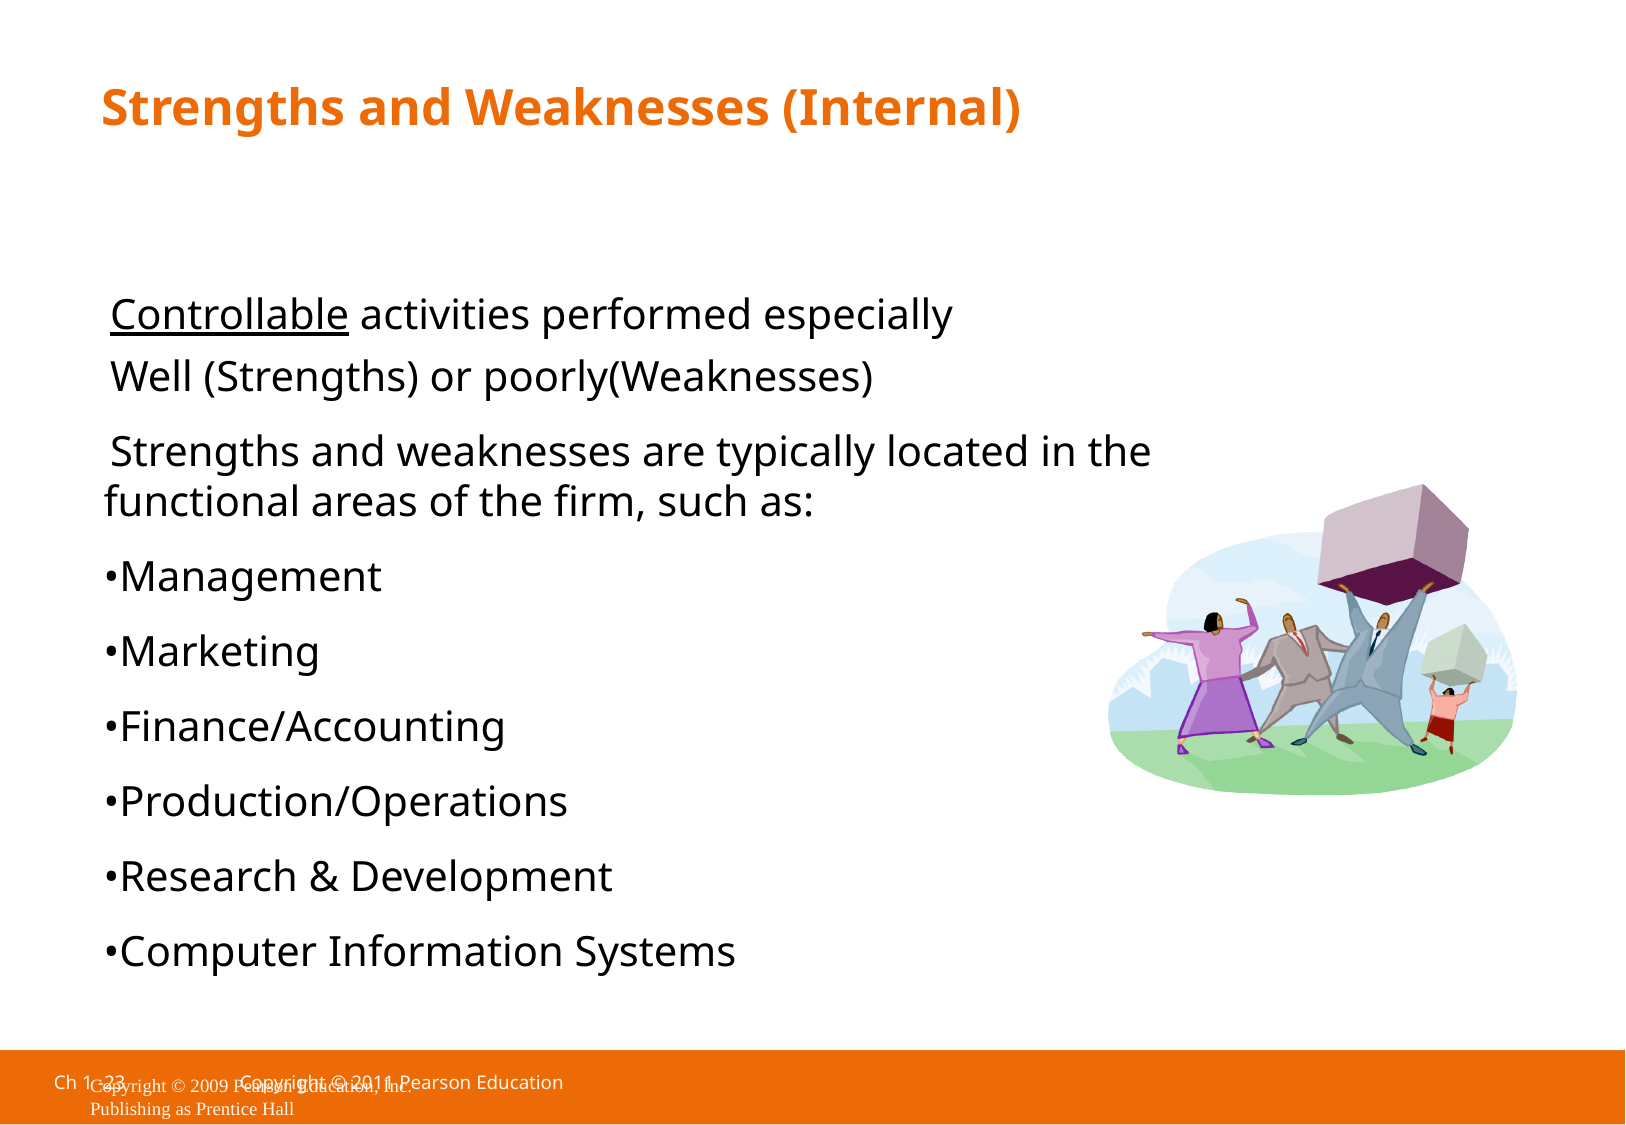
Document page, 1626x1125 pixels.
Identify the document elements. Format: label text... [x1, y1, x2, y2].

picture [1352, 1042, 1625, 1124]
text_box Controllable activities performed especially Well (Strengths) or poorly(Weaknesses) Strengths and weaknesses are typically located in the functional areas of the firm, such as: Management Marketing Finance/Accounting Production/Operations Research & Development Computer Information Systems [103, 224, 1354, 976]
picture [1103, 479, 1522, 800]
text_box Strengths and Weaknesses (Internal) [94, 74, 1466, 136]
text_box [0, 1050, 1625, 1125]
text_box Copyright © 2009 Pearson Education, Inc. Publishing as Prentice Hall [90, 1073, 980, 1119]
text_box Copyright © 2011 Pearson Education [233, 1070, 699, 1093]
text_box Ch 1 -23 [47, 1070, 167, 1093]
